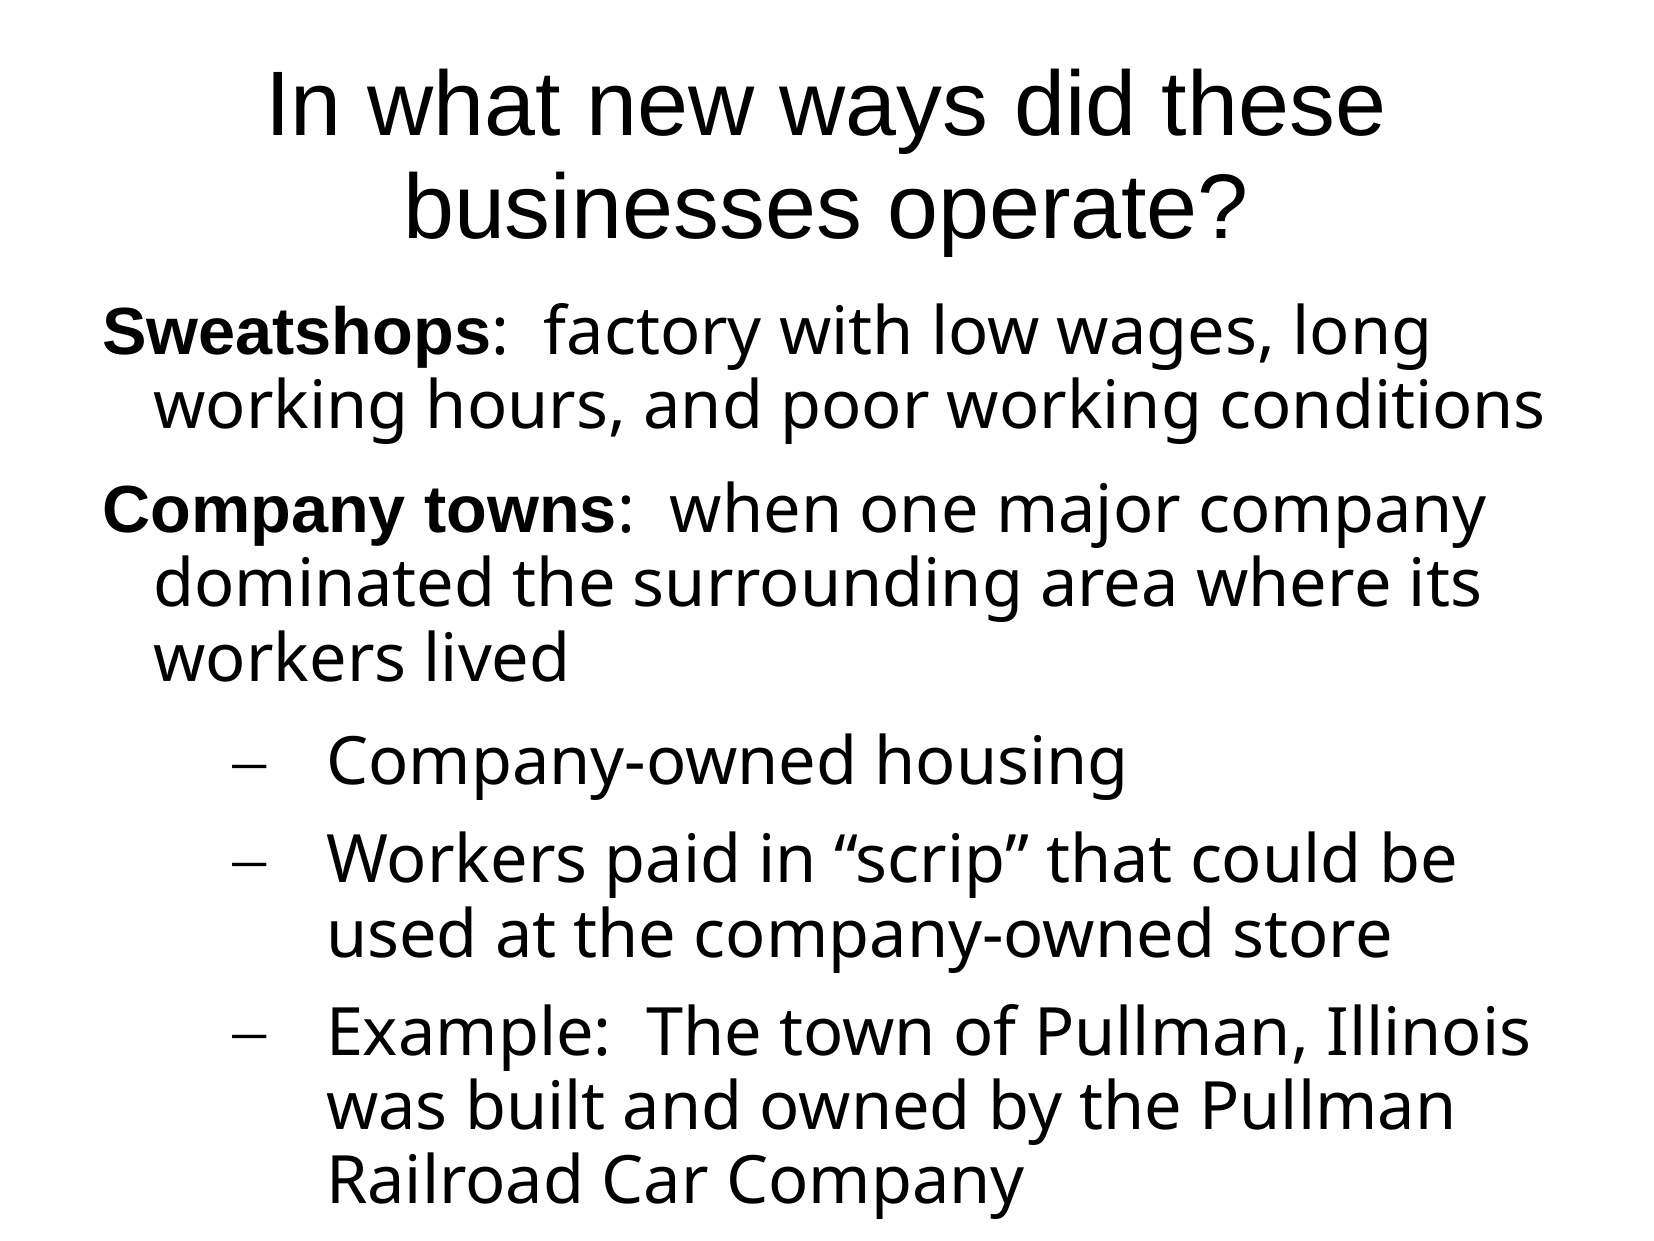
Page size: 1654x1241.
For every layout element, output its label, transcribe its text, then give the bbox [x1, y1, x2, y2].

list Sweatshops: factory with low wages, long working hours, and poor working conditions Company towns: when one major company dominated the surrounding area where its workers lived Company-owned housing Workers paid in “scrip” that could be used at the company-owned store Example: The town of Pullman, Illinois was built and owned by the Pullman Railroad Car Company [82, 290, 1571, 1186]
title In what new ways did these businesses operate? [82, 47, 1571, 259]
